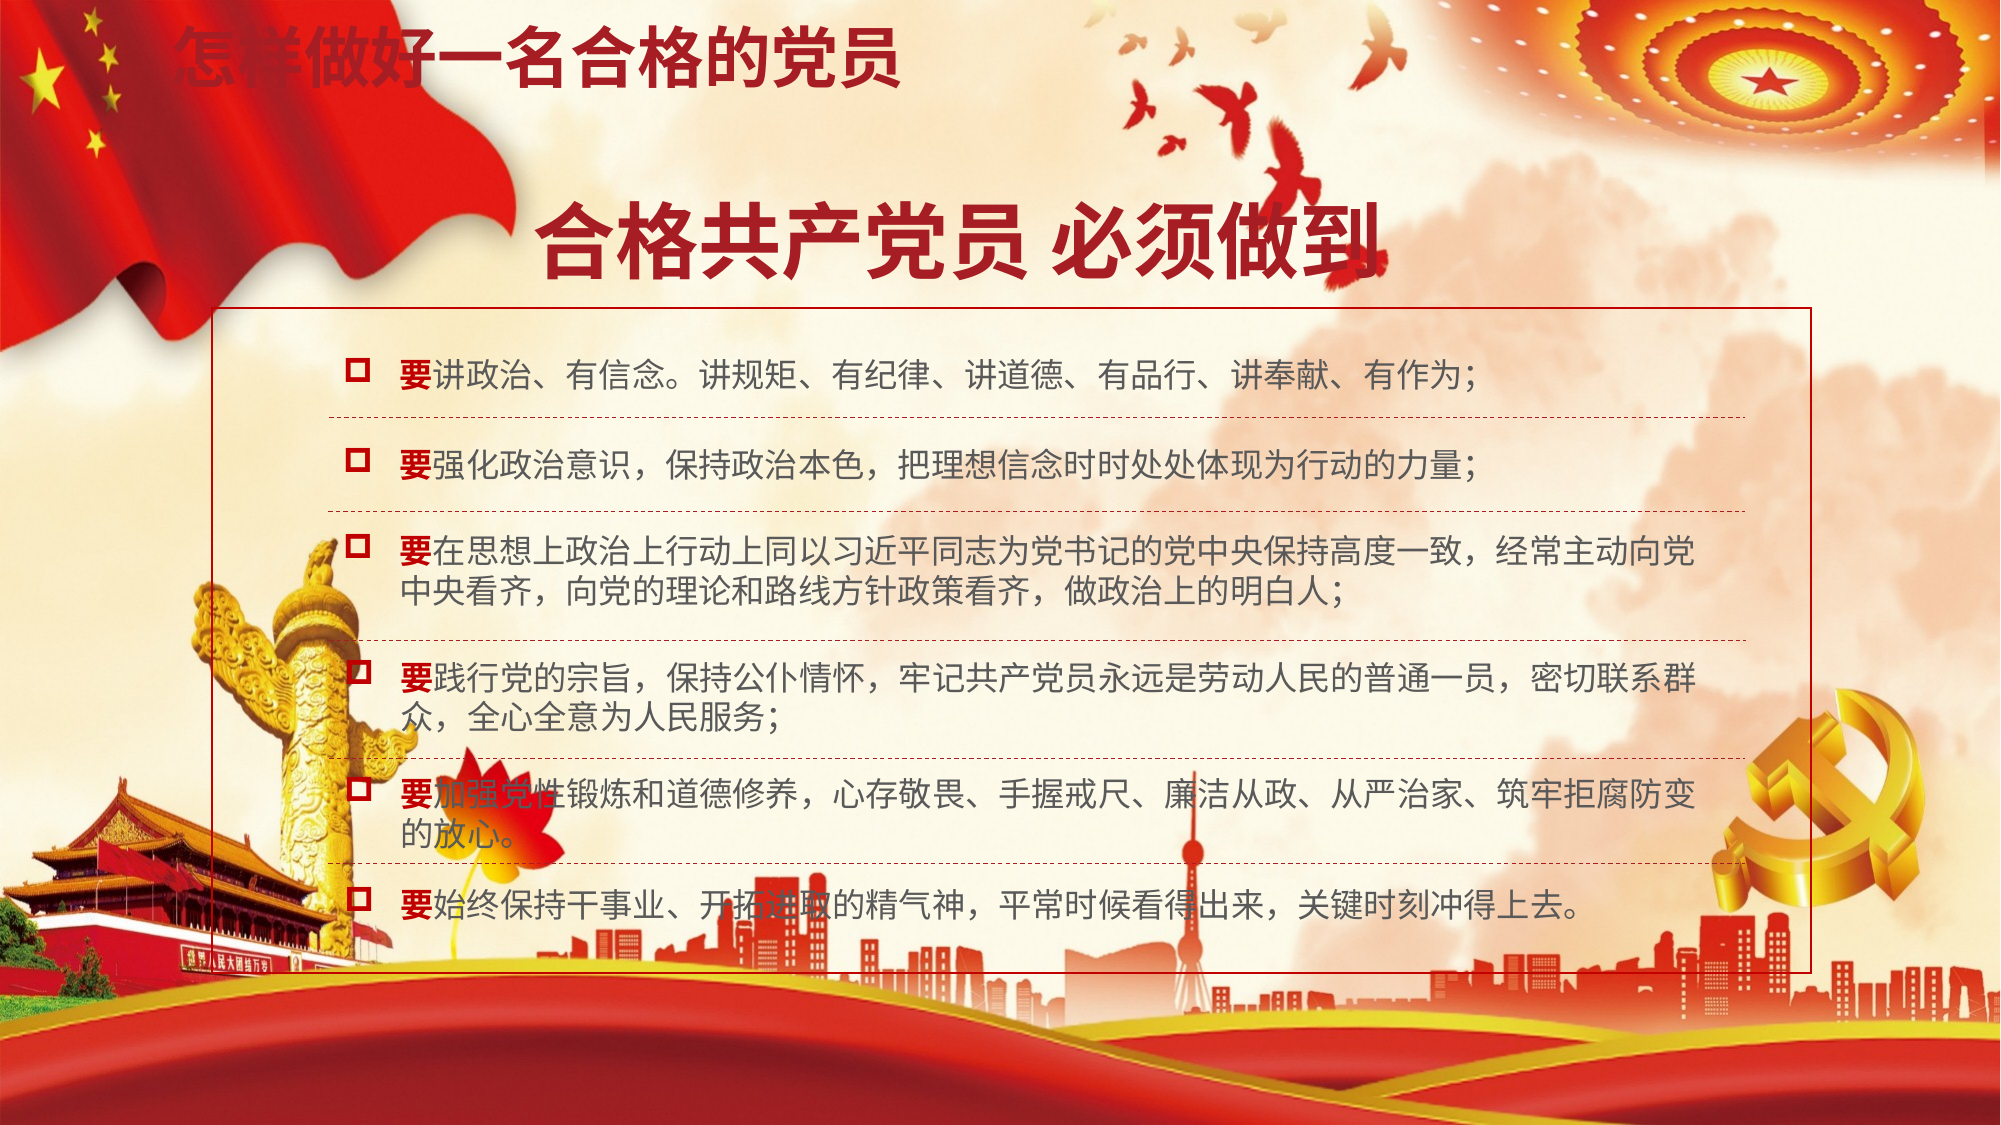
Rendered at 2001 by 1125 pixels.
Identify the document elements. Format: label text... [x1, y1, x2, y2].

text_box 要加强党性锻炼和道德修养，心存敬畏、手握戒尺、廉洁从政、从严治家、筑牢拒腐防变的放心。 [329, 765, 1729, 861]
text_box [211, 307, 1812, 974]
picture [0, 0, 2001, 1125]
text_box 要始终保持干事业、开拓进取的精气神，平常时候看得出来，关键时刻冲得上去。 [329, 876, 1729, 932]
text_box 合格共产党员 必须做到 [517, 182, 1399, 297]
text_box 要讲政治、有信念。讲规矩、有纪律、讲道德、有品行、讲奉献、有作为； [328, 327, 1672, 402]
title 怎样做好一名合格的党员 [155, 10, 1132, 113]
text_box 要在思想上政治上行动上同以习近平同志为党书记的党中央保持高度一致，经常主动向党中央看齐，向党的理论和路线方针政策看齐，做政治上的明白人； [328, 523, 1728, 618]
text_box 要践行党的宗旨，保持公仆情怀，牢记共产党员永远是劳动人民的普通一员，密切联系群众，全心全意为人民服务； [329, 649, 1729, 744]
text_box 要强化政治意识，保持政治本色，把理想信念时时处处体现为行动的力量； [328, 417, 1672, 492]
